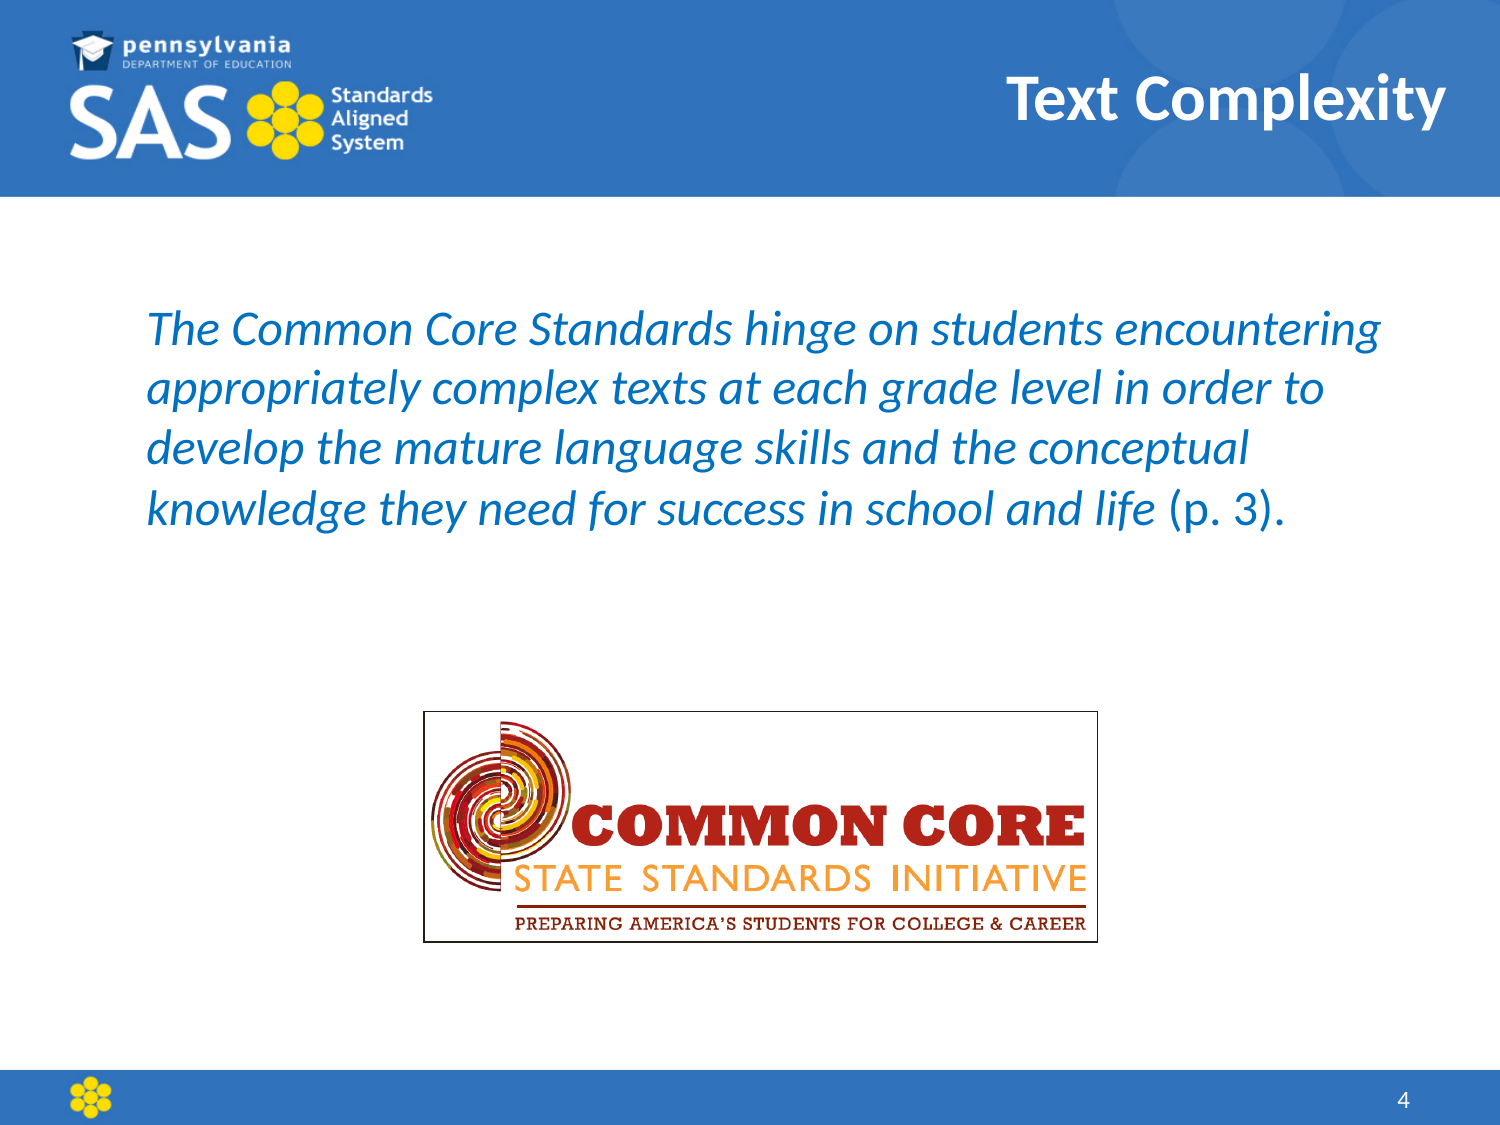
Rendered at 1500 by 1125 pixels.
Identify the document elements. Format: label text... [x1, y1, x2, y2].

slide_number 4 [1247, 1072, 1425, 1125]
list The Common Core Standards hinge on students encountering appropriately complex texts at each grade level in order to develop the mature language skills and the conceptual knowledge they need for success in school and life (p. 3). [74, 287, 1426, 1003]
picture [0, 0, 1500, 1125]
title Text Complexity [0, 0, 1463, 188]
